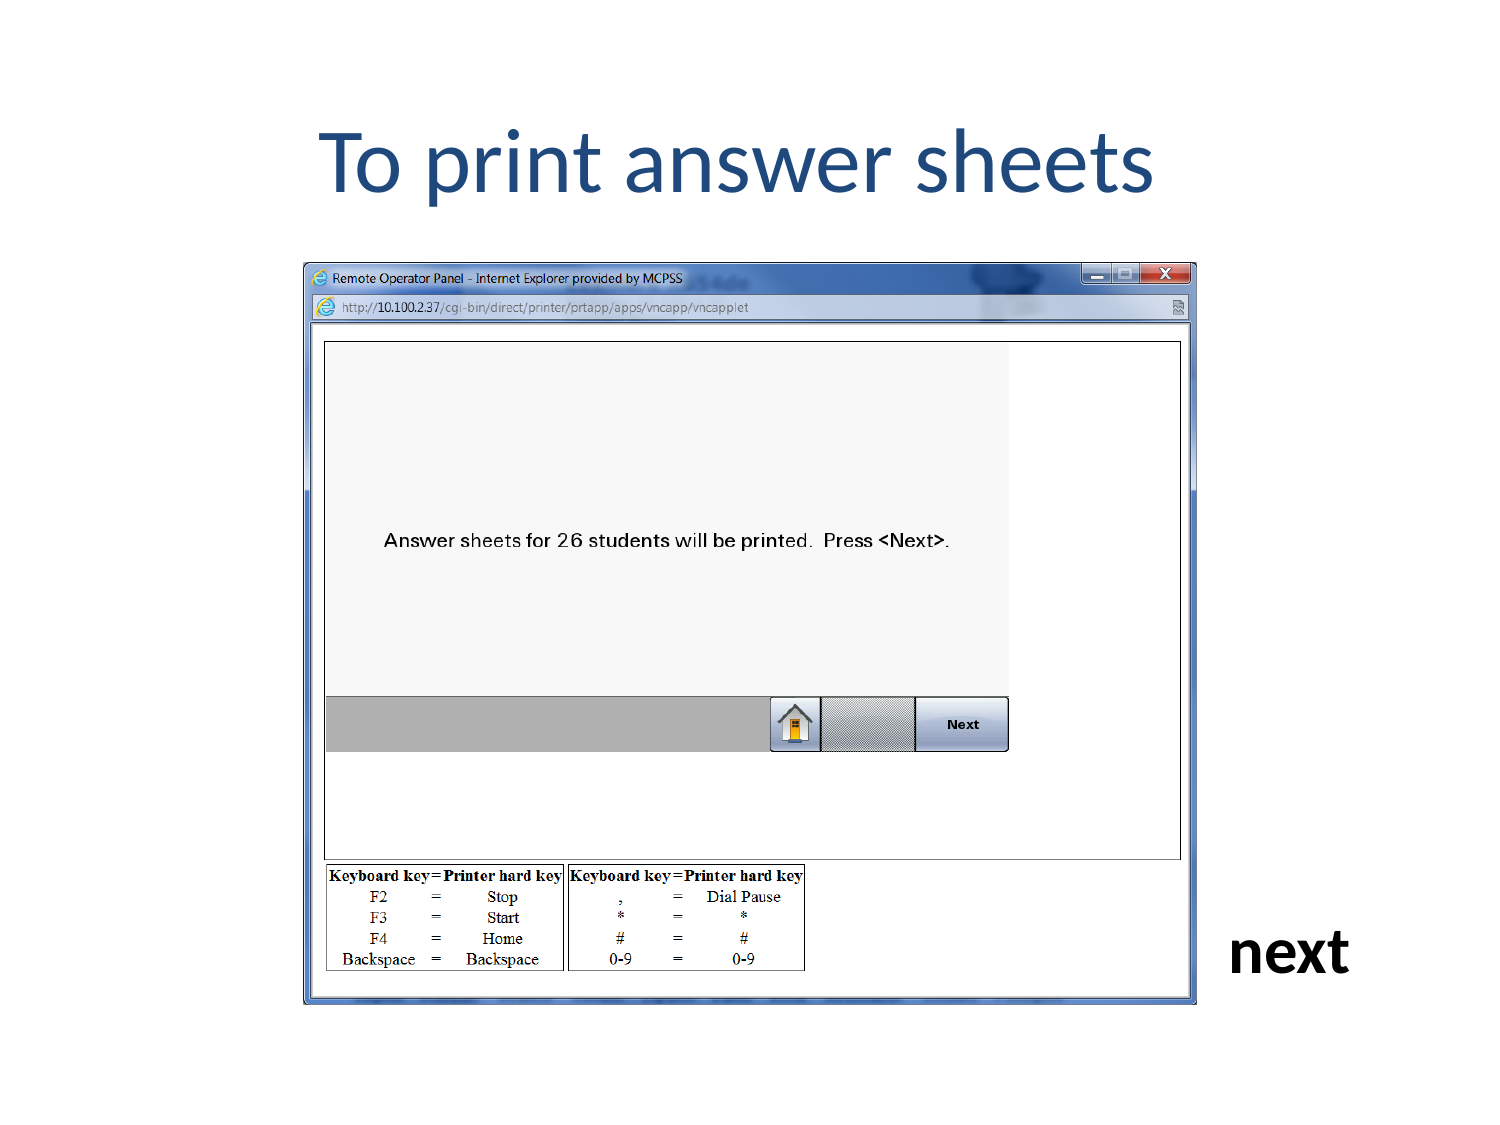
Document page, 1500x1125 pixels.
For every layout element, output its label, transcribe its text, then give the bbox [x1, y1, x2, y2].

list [303, 262, 1197, 1006]
title To print answer sheets [62, 62, 1413, 250]
text_box next [1213, 899, 1366, 995]
